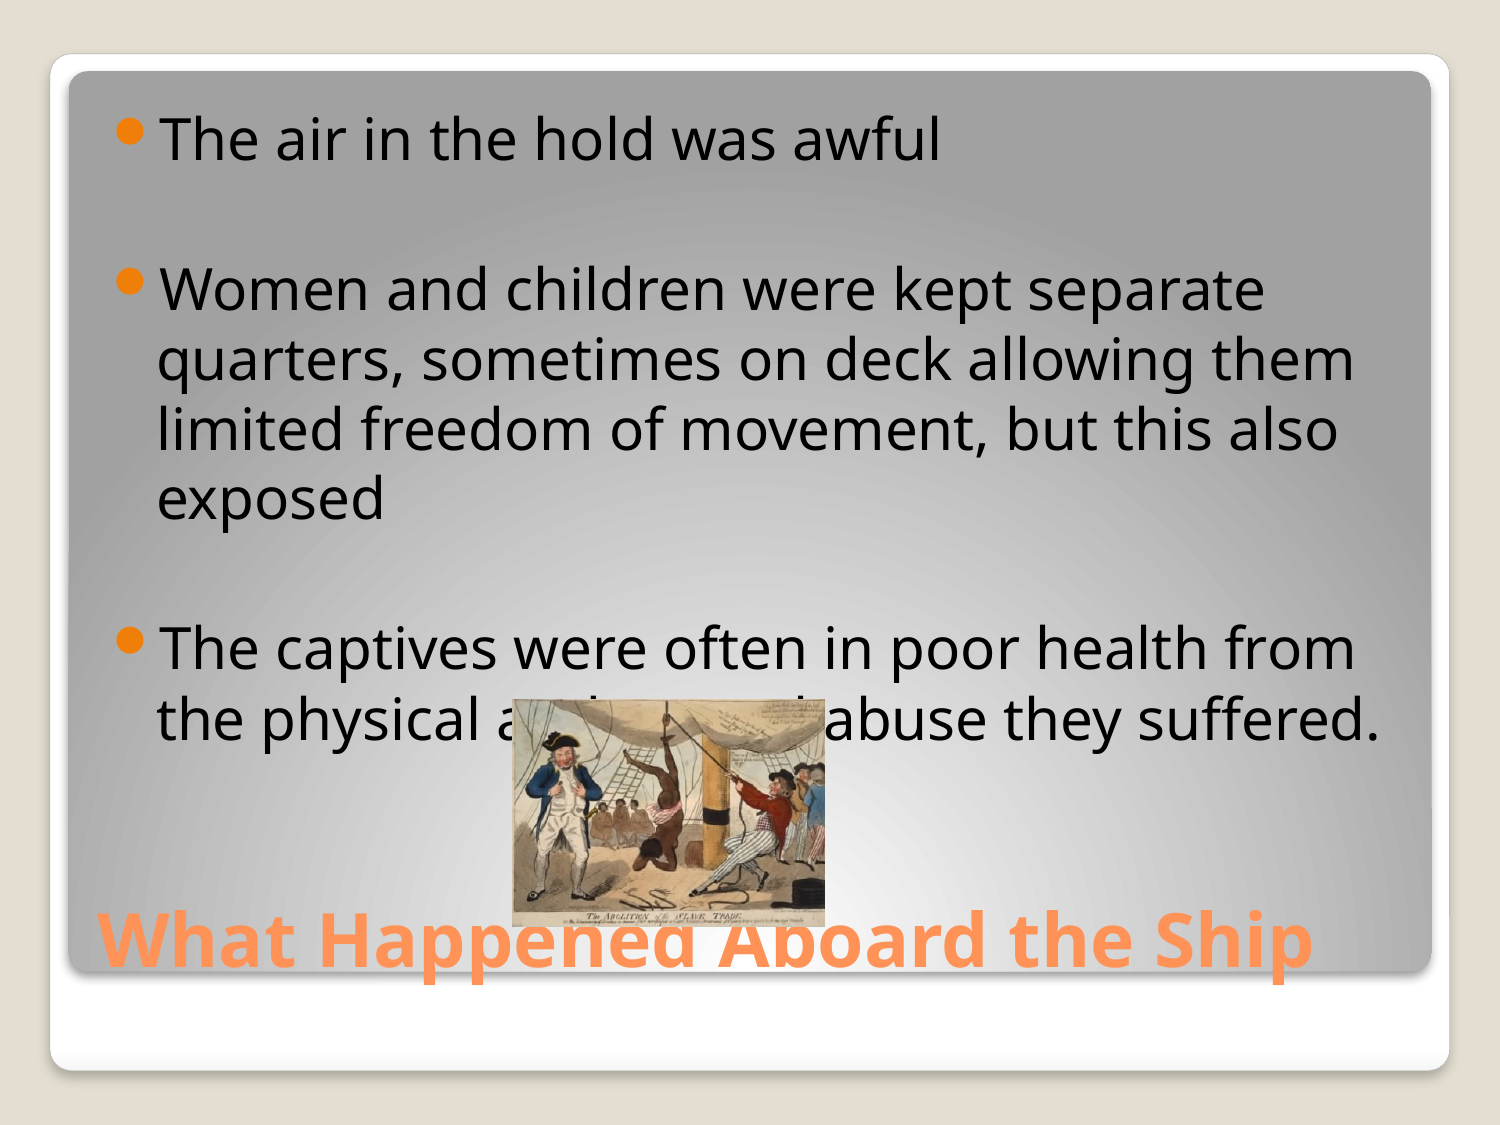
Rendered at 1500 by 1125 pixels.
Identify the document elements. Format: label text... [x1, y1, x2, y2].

picture [512, 699, 826, 927]
list The air in the hold was awful Women and children were kept separate quarters, sometimes on deck allowing them limited freedom of movement, but this also exposed The captives were often in poor health from the physical and mental abuse they suffered. [82, 86, 1426, 775]
title What Happened Aboard the Ship [82, 817, 1425, 991]
